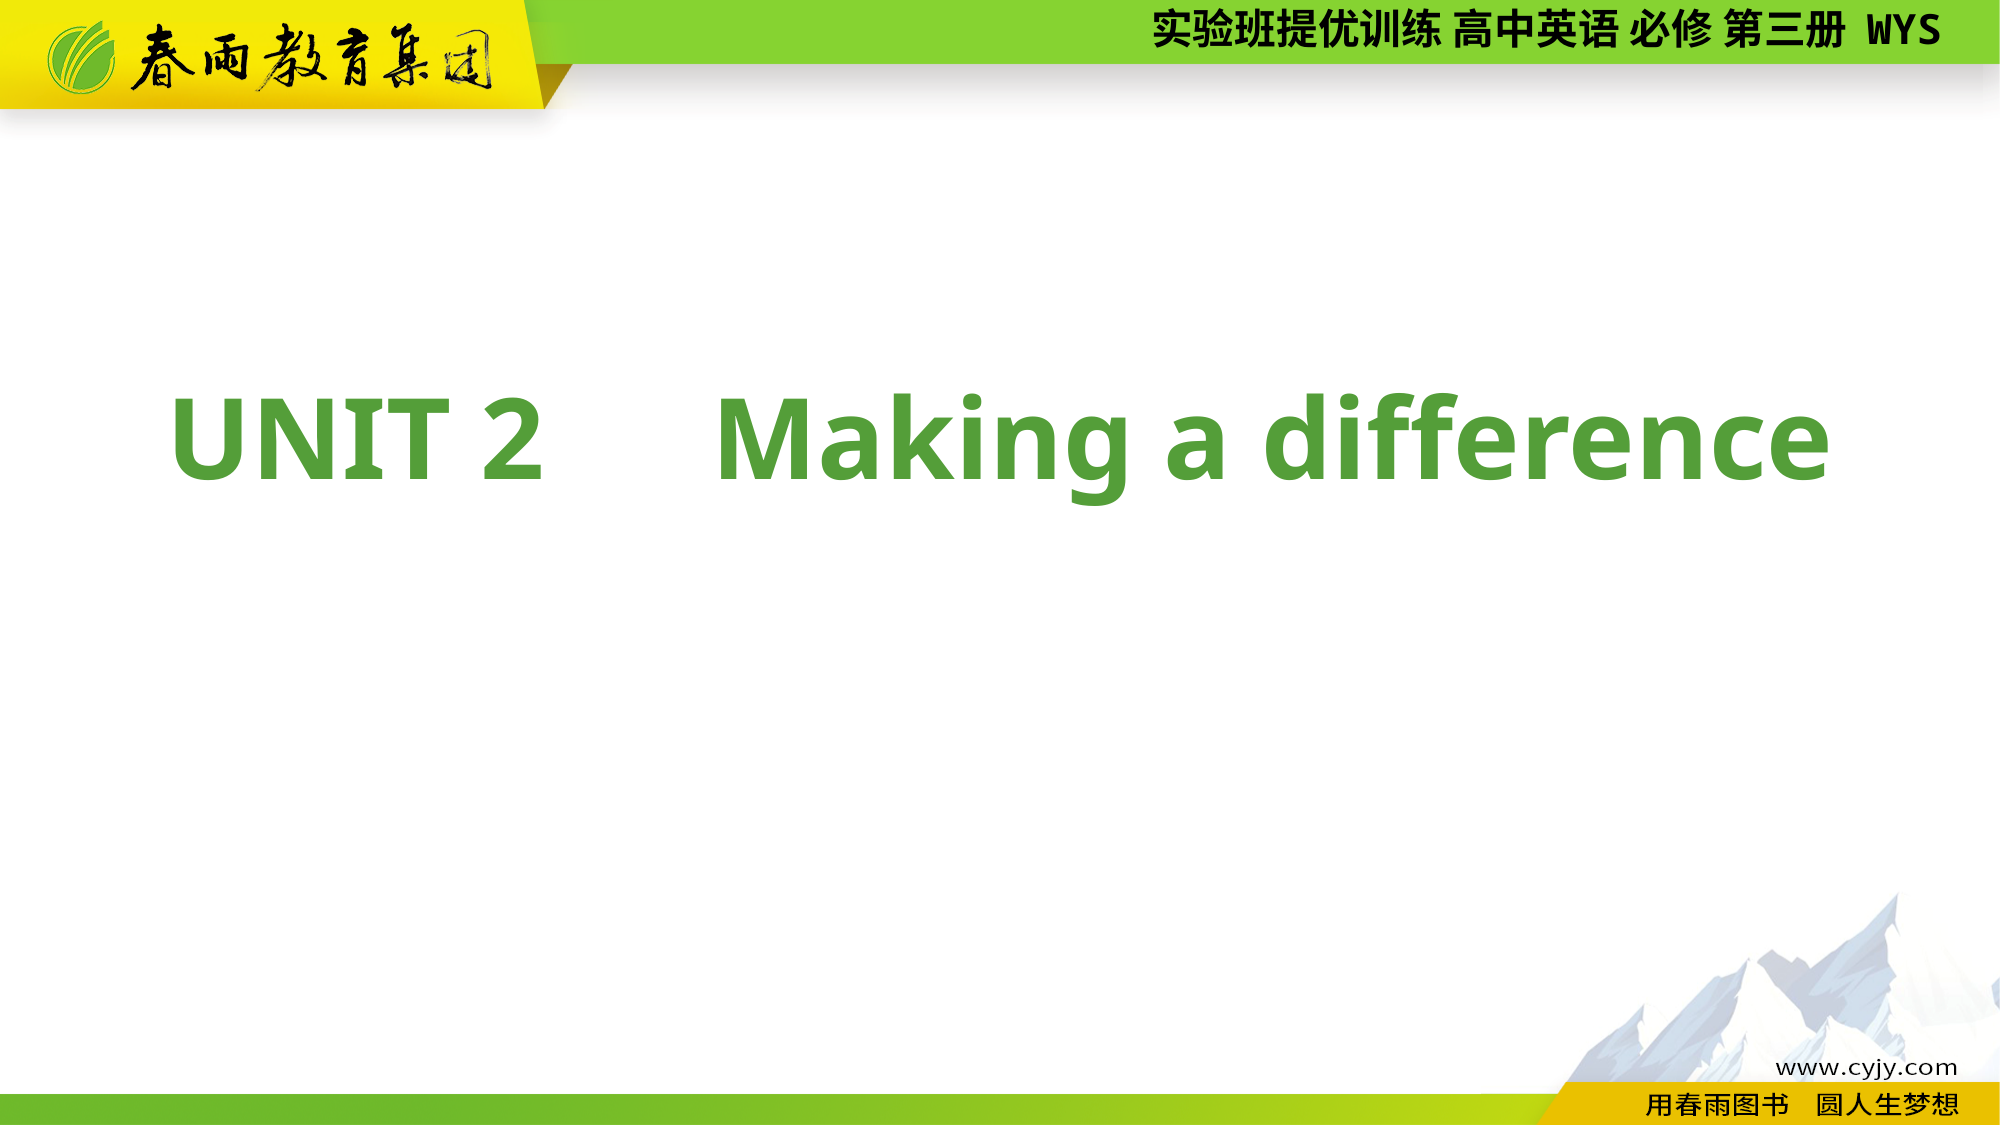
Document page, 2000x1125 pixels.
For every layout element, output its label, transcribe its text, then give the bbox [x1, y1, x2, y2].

text_box UNIT 2 Making a difference [54, 291, 1946, 510]
picture [0, 0, 2000, 1125]
